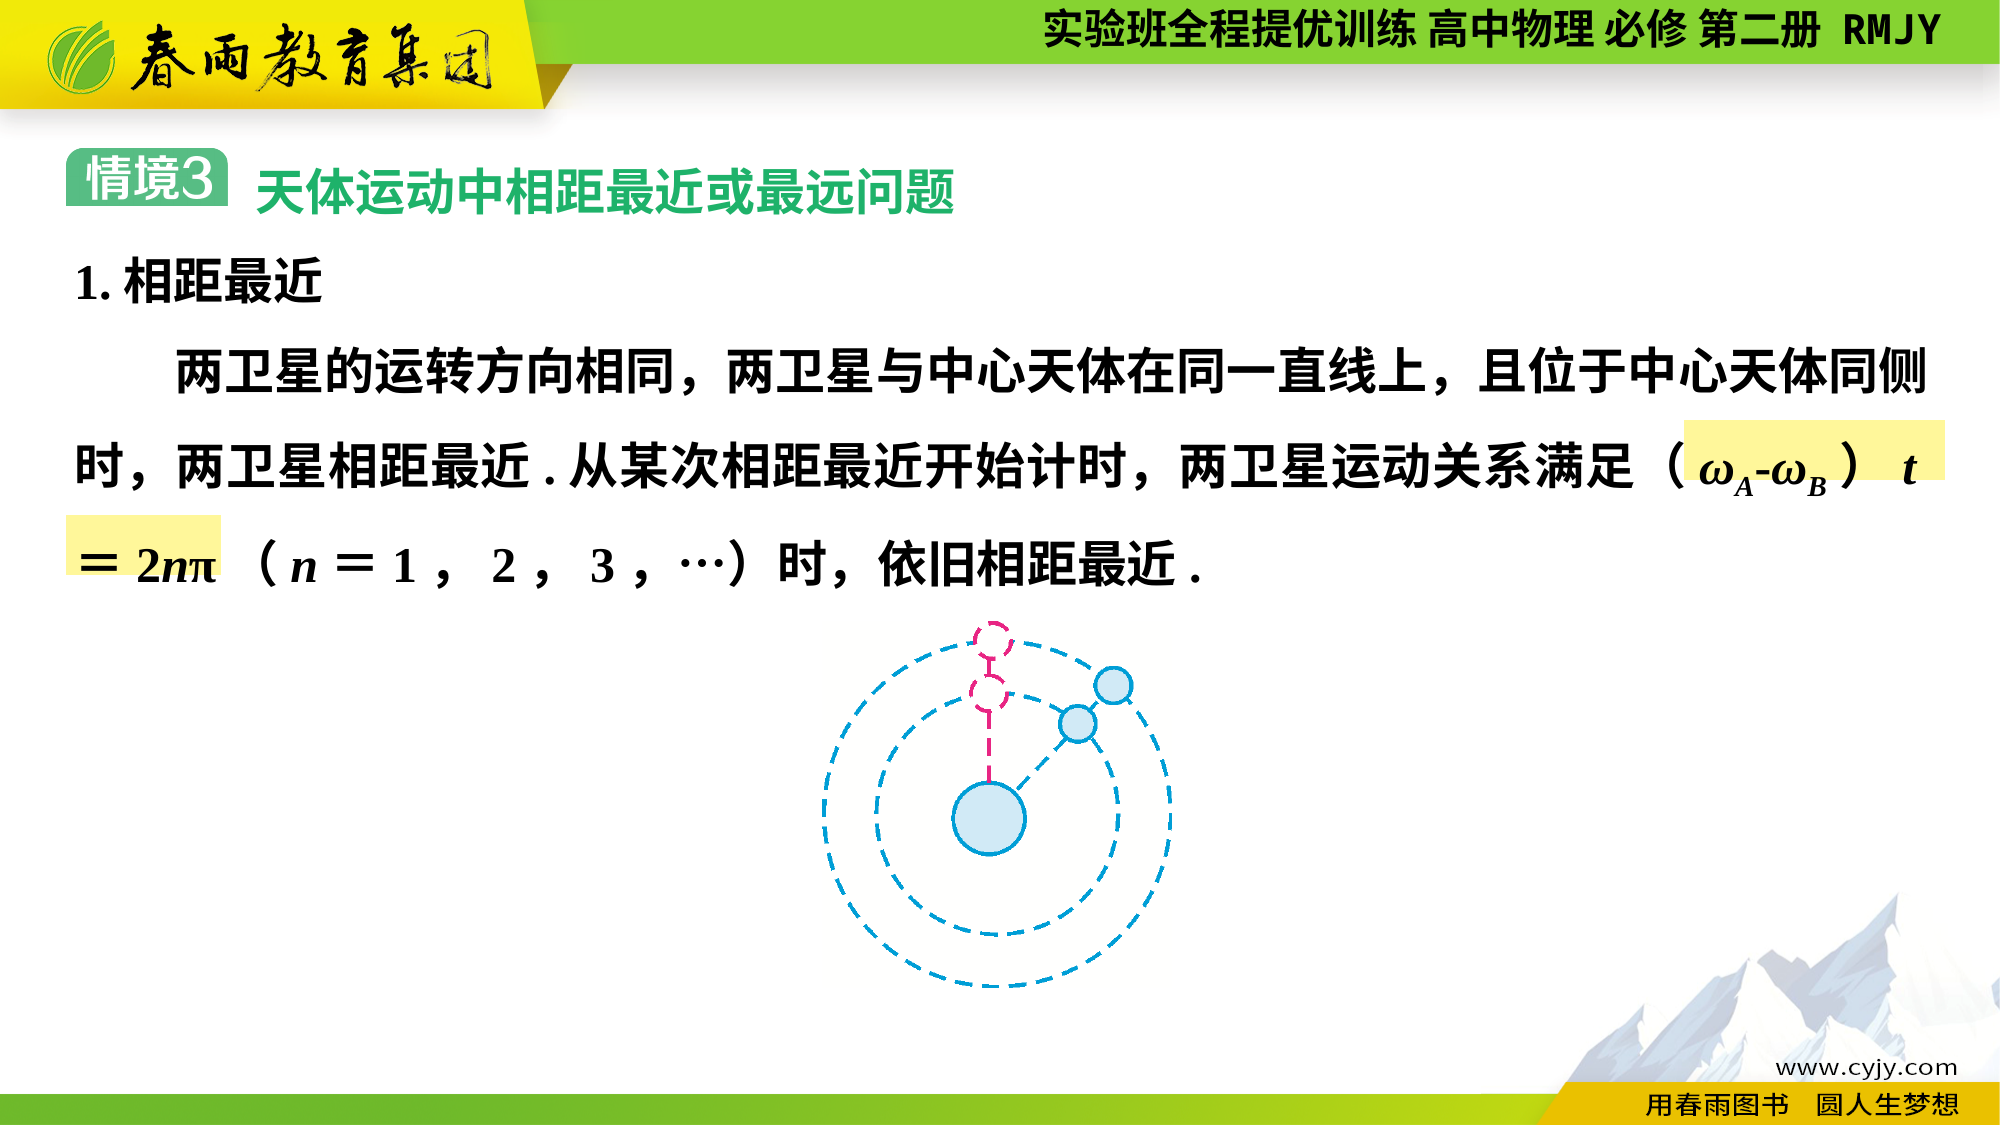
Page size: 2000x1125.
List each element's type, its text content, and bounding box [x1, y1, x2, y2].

picture [0, 0, 2000, 1125]
list 天体运动中相距最近或最远问题 1.相距最近 两卫星的运转方向相同，两卫星与中心天体在同一直线上，且位于中心天体同侧时，两卫星相距最近.从某次相距最近开始计时，两卫星运动关系满足（ωA-ωB）t＝2nπ（n＝1，2，3，…）时，依旧相距最近. [59, 122, 1944, 592]
